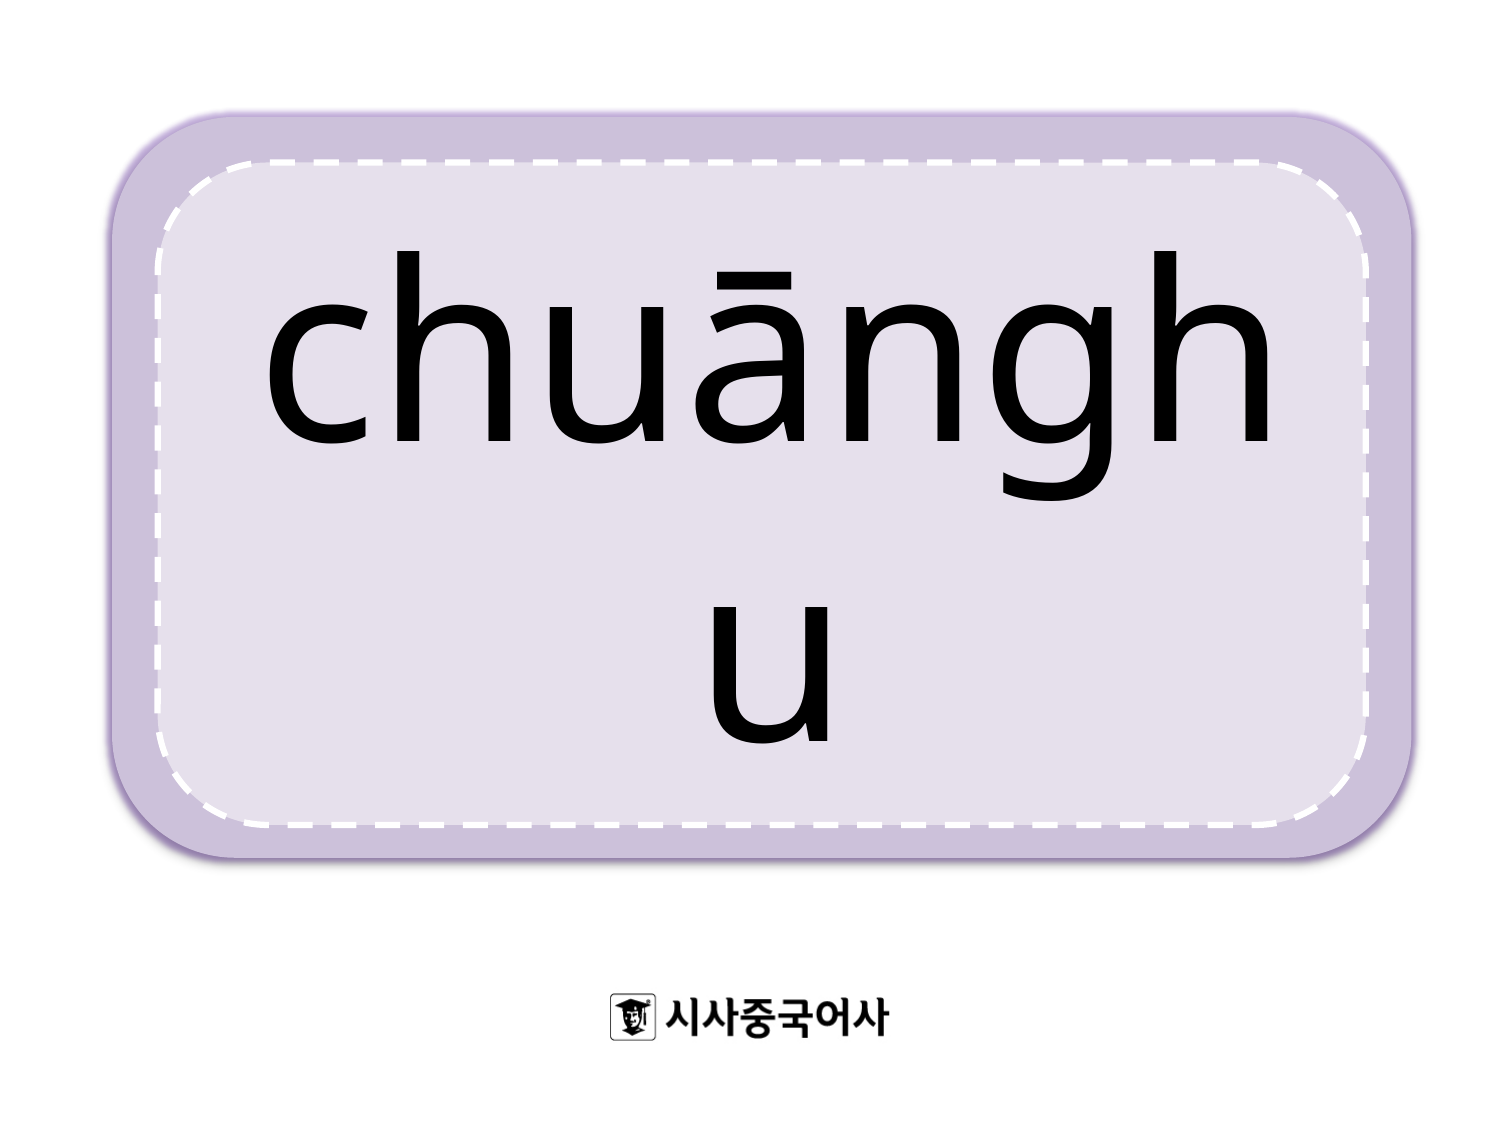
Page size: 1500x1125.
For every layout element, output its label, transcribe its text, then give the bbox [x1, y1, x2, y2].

text_box [162, 160, 1371, 824]
picture [602, 987, 898, 1047]
text_box chuānghu [167, 159, 1376, 823]
